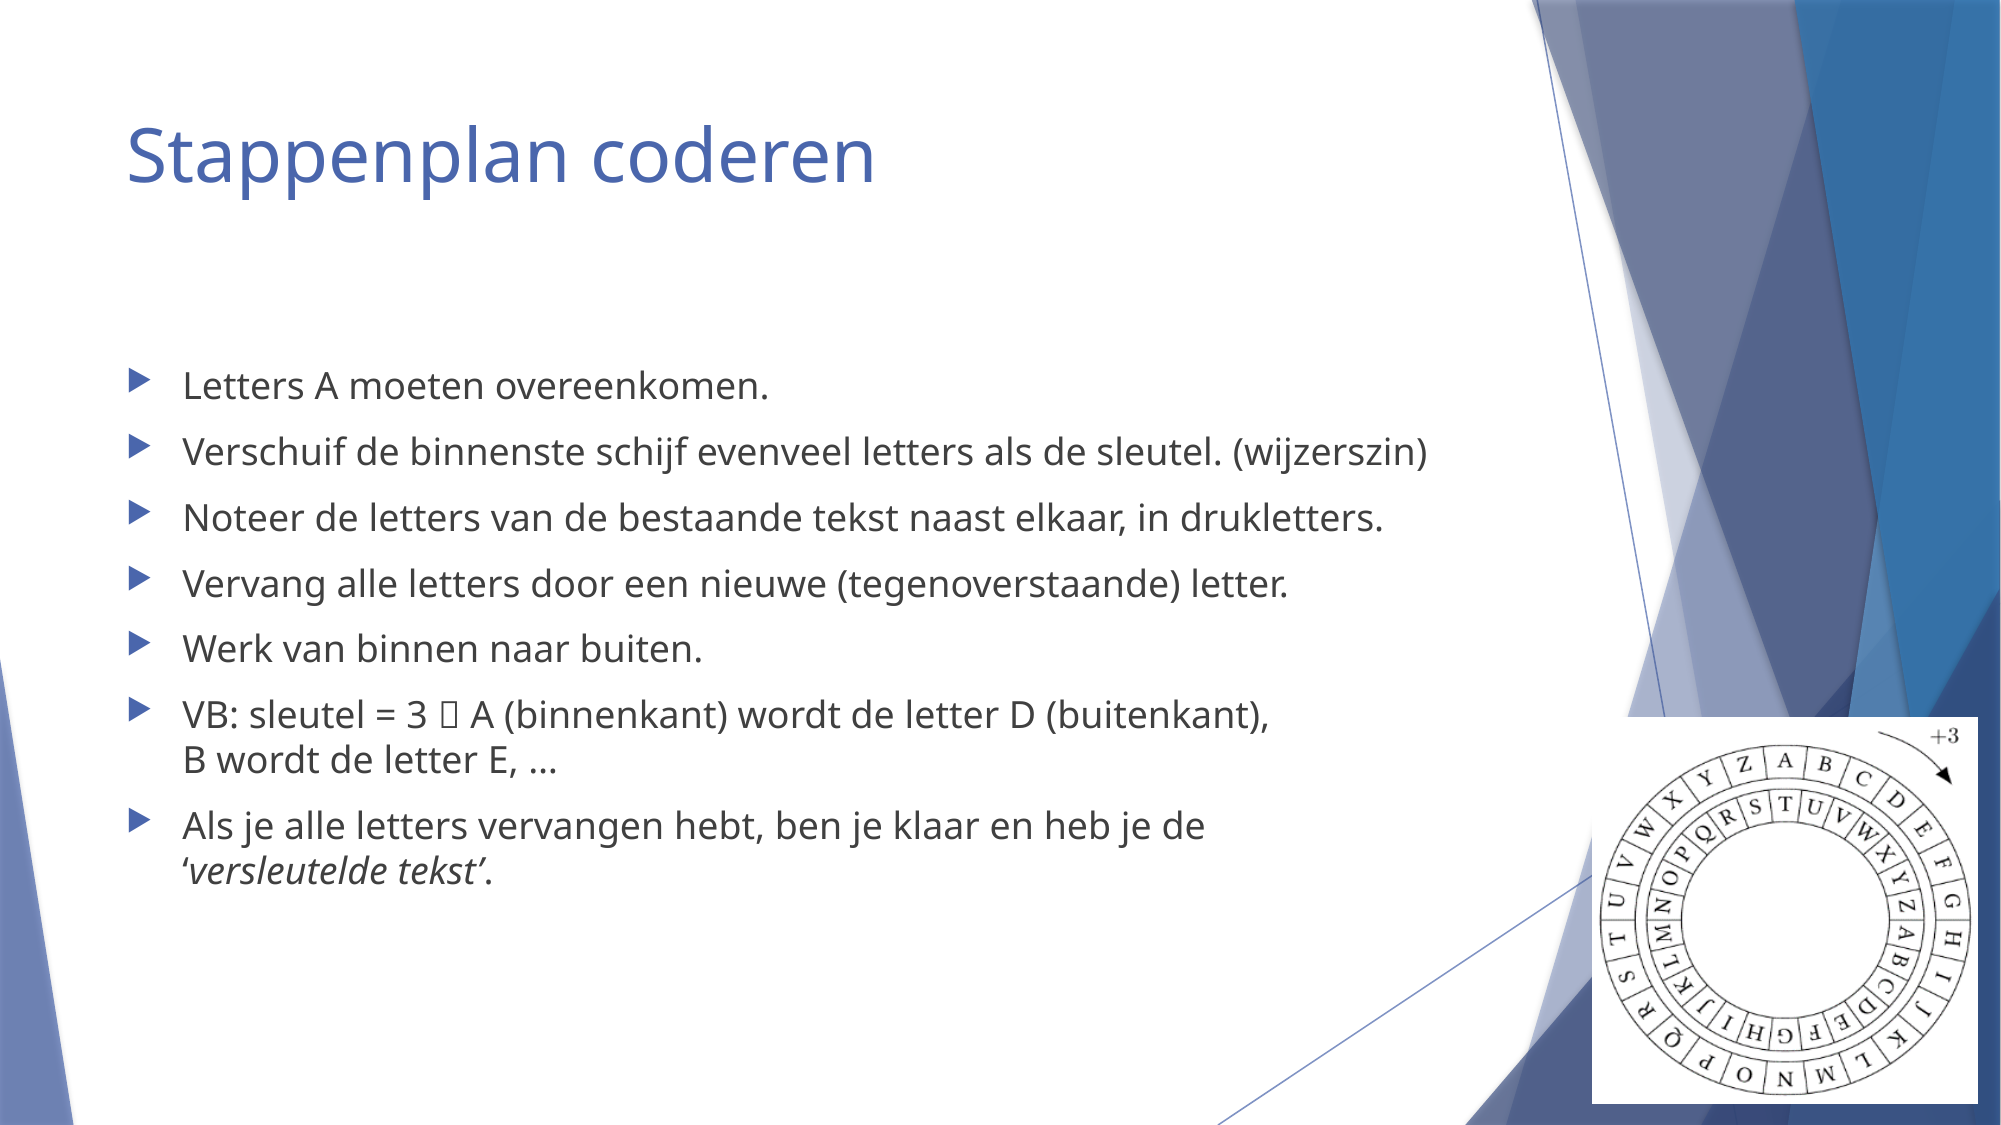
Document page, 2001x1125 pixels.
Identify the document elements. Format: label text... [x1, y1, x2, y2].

picture [1591, 716, 1979, 1104]
title Stappenplan coderen [111, 99, 1522, 317]
list Letters A moeten overeenkomen. Verschuif de binnenste schijf evenveel letters als de sleutel. (wijzerszin) Noteer de letters van de bestaande tekst naast elkaar, in drukletters. Vervang alle letters door een nieuwe (tegenoverstaande) letter. Werk van binnen naar buiten. VB: sleutel = 3  A (binnenkant) wordt de letter D (buitenkant), B wordt de letter E, … Als je alle letters vervangen hebt, ben je klaar en heb je de ‘versleutelde tekst’. [111, 354, 1522, 992]
